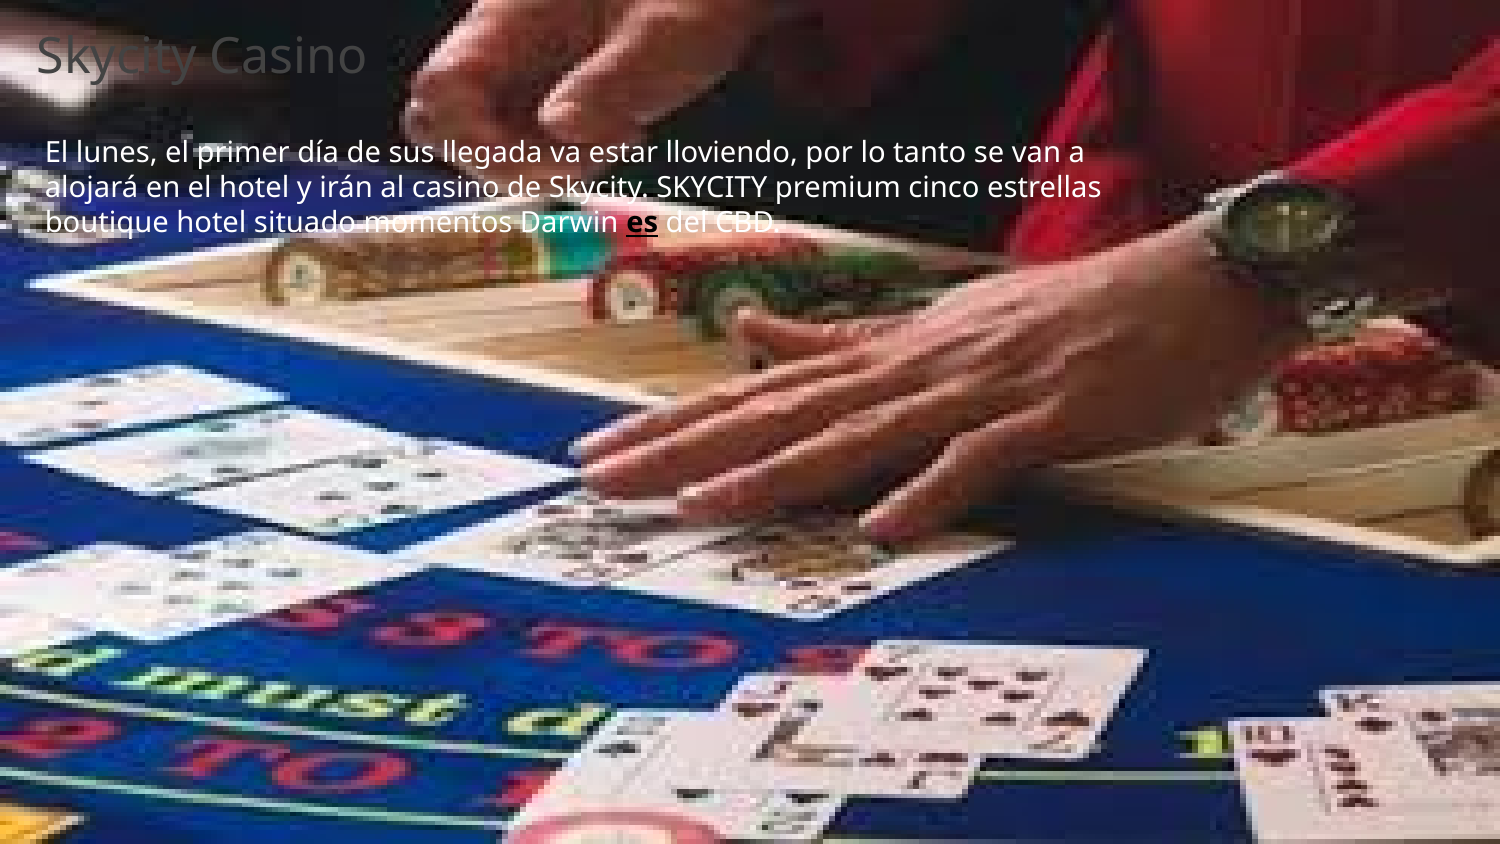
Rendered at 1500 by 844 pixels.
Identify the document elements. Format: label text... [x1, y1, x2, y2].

text_box El lunes, el primer día de sus llegada va estar lloviendo, por lo tanto se van a alojará en el hotel y irán al casino de Skycity. SKYCITY premium cinco estrellas boutique hotel situado momentos Darwin es del CBD. [29, 119, 1163, 522]
text_box Skycity Casino [21, 8, 1171, 119]
picture [0, 0, 1500, 844]
